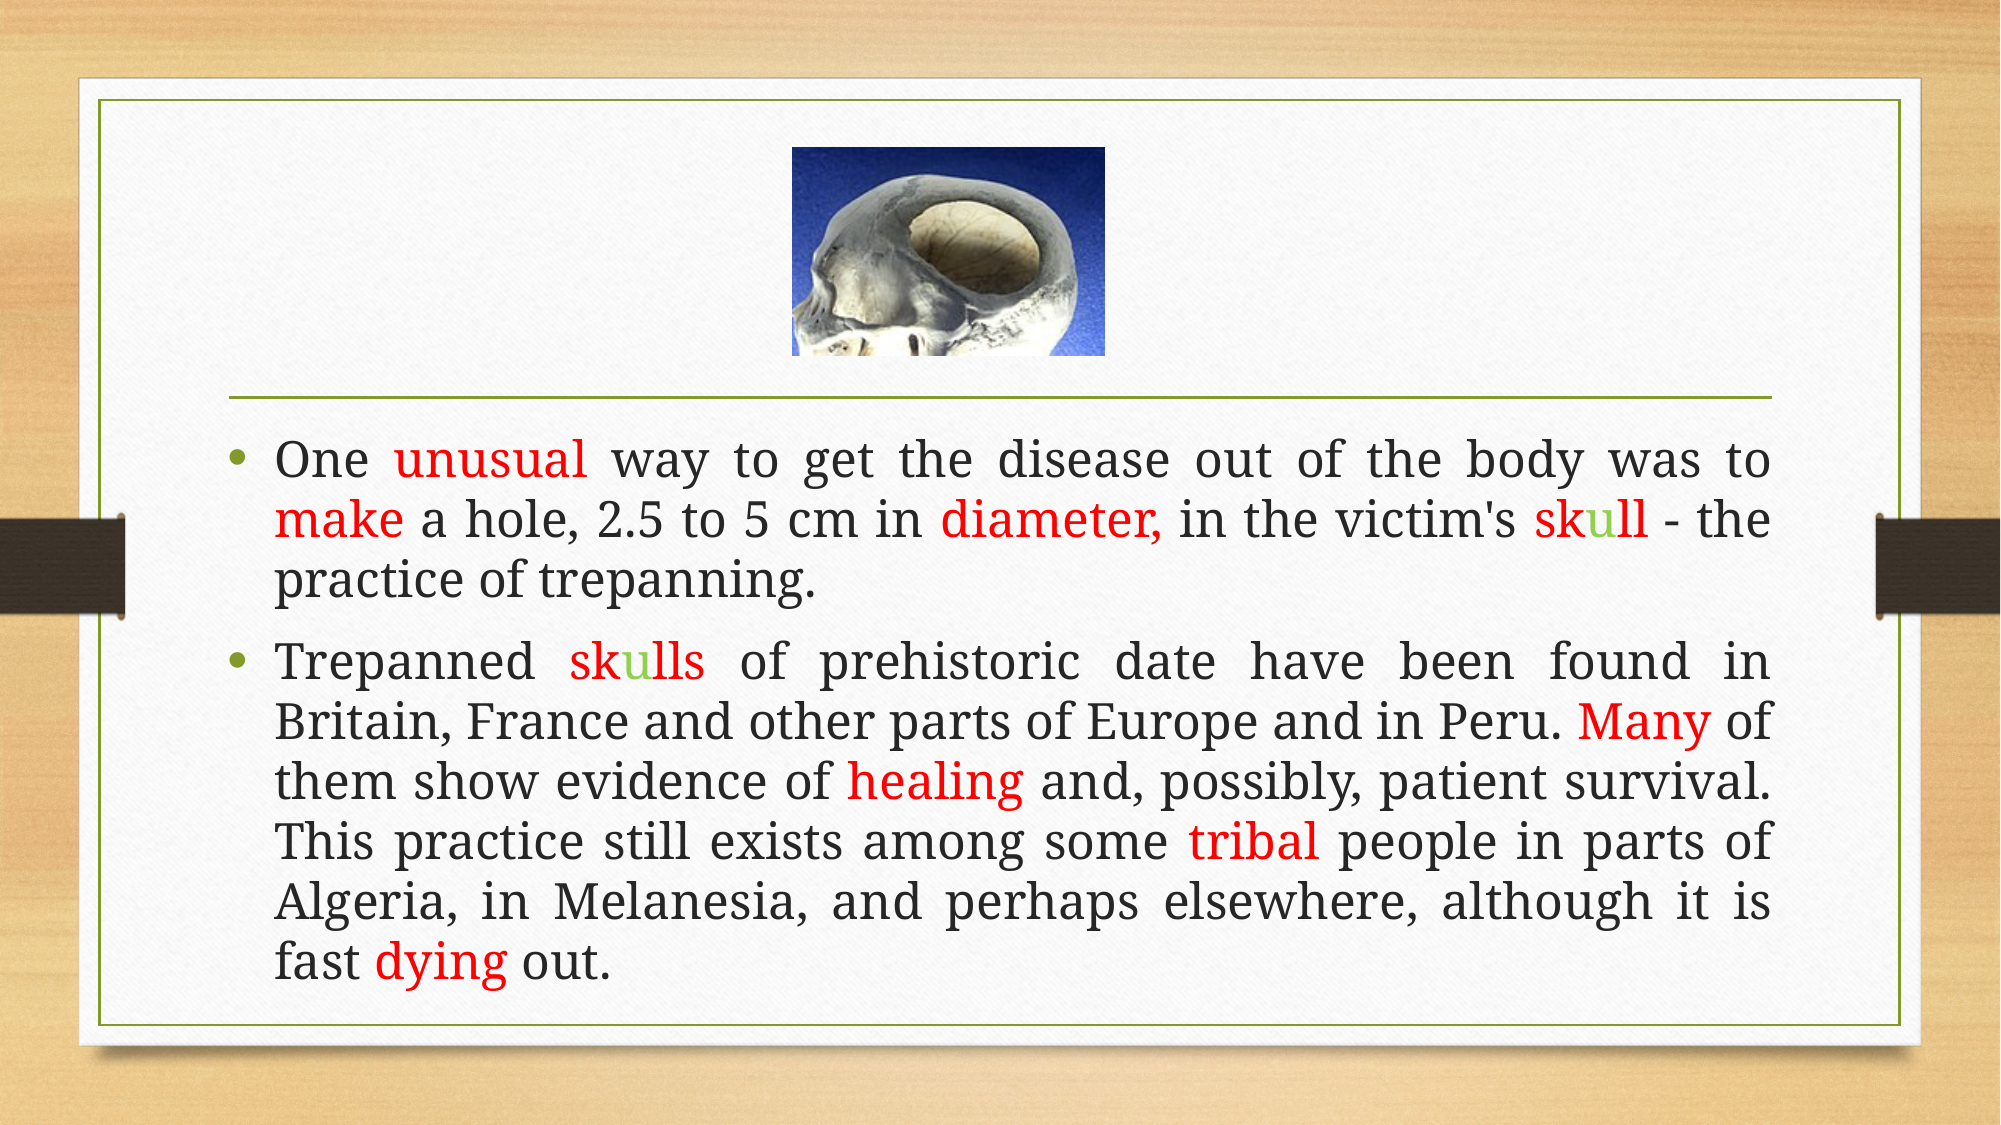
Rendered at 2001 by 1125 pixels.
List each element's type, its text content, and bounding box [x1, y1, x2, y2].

list One unusual way to get the disease out of the body was to make a hole, 2.5 to 5 cm in diameter, in the victim's skull - the practice of trepanning. Trepanned skulls of prehistoric date have been found in Britain, France and other parts of Europe and in Peru. Many of them show evidence of healing and, possibly, patient survival. This practice still exists among some tribal people in parts of Algeria, in Melanesia, and perhaps elsewhere, although it is fast dying out. [212, 419, 1788, 964]
picture [0, 0, 2001, 1125]
